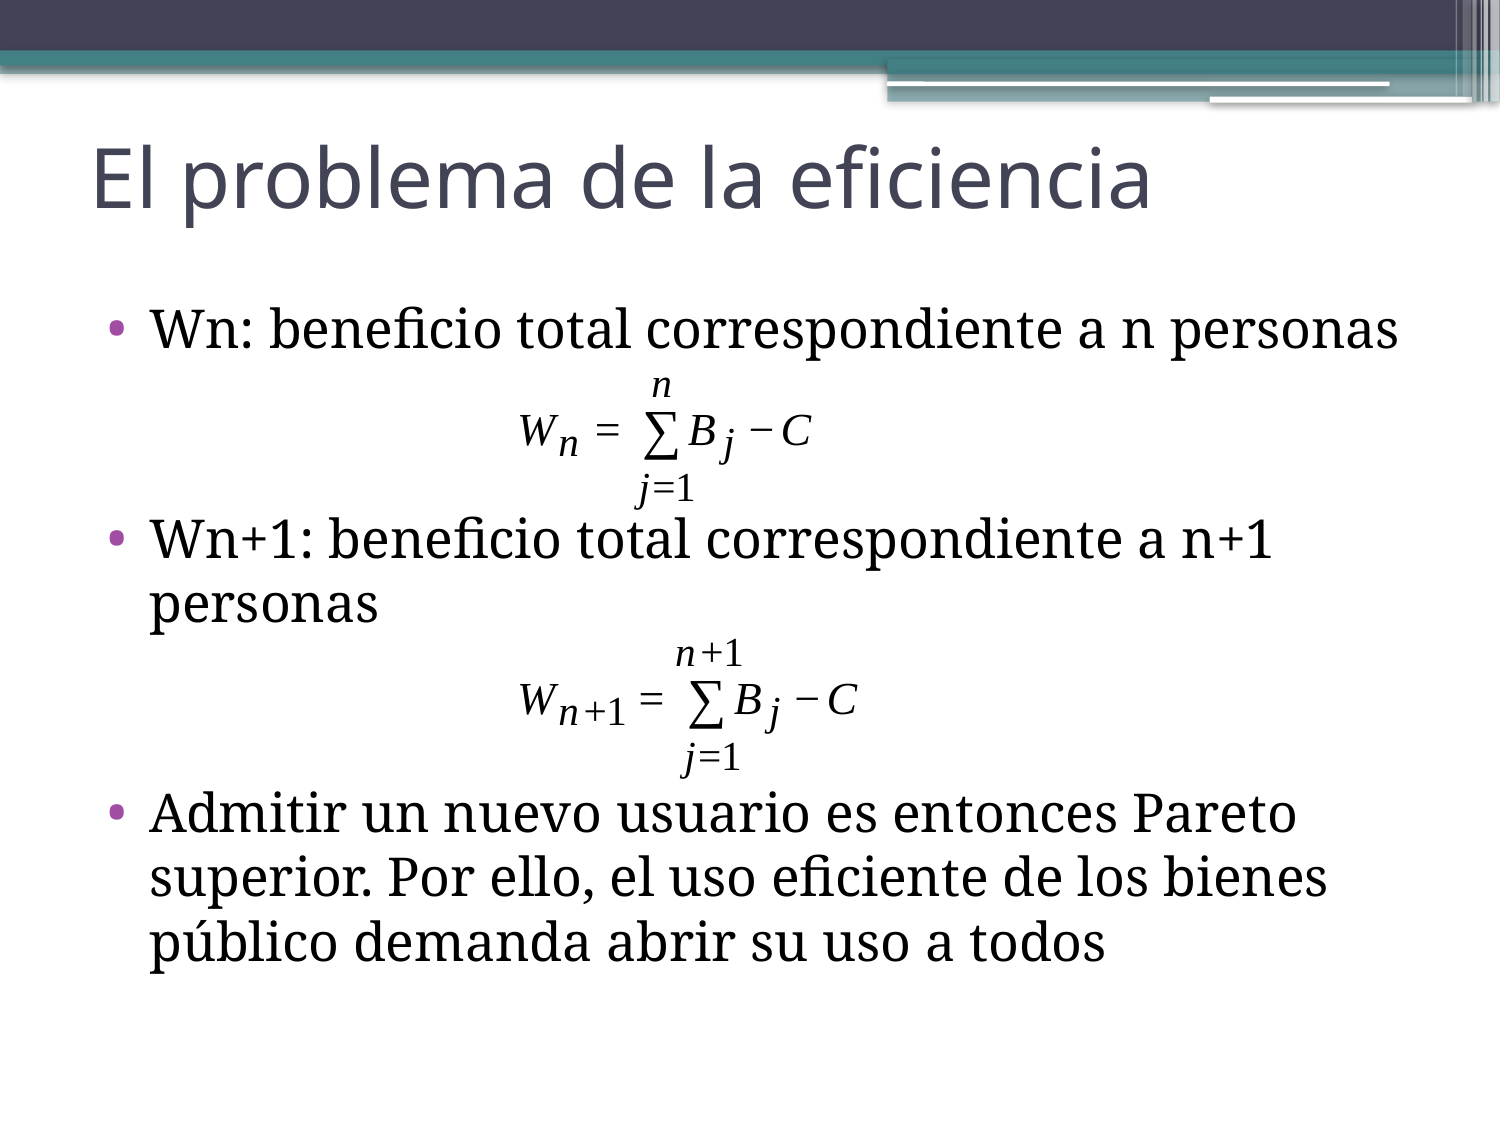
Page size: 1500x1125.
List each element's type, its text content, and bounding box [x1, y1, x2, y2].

list Wn: beneficio total correspondiente a n personas Wn+1: beneficio total correspondiente a n+1 personas Admitir un nuevo usuario es entonces Pareto superior. Por ello, el uso eficiente de los bienes público demanda abrir su uso a todos [75, 287, 1425, 1004]
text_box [512, 626, 866, 788]
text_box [512, 357, 820, 519]
title El problema de la eficiencia [75, 87, 1425, 263]
